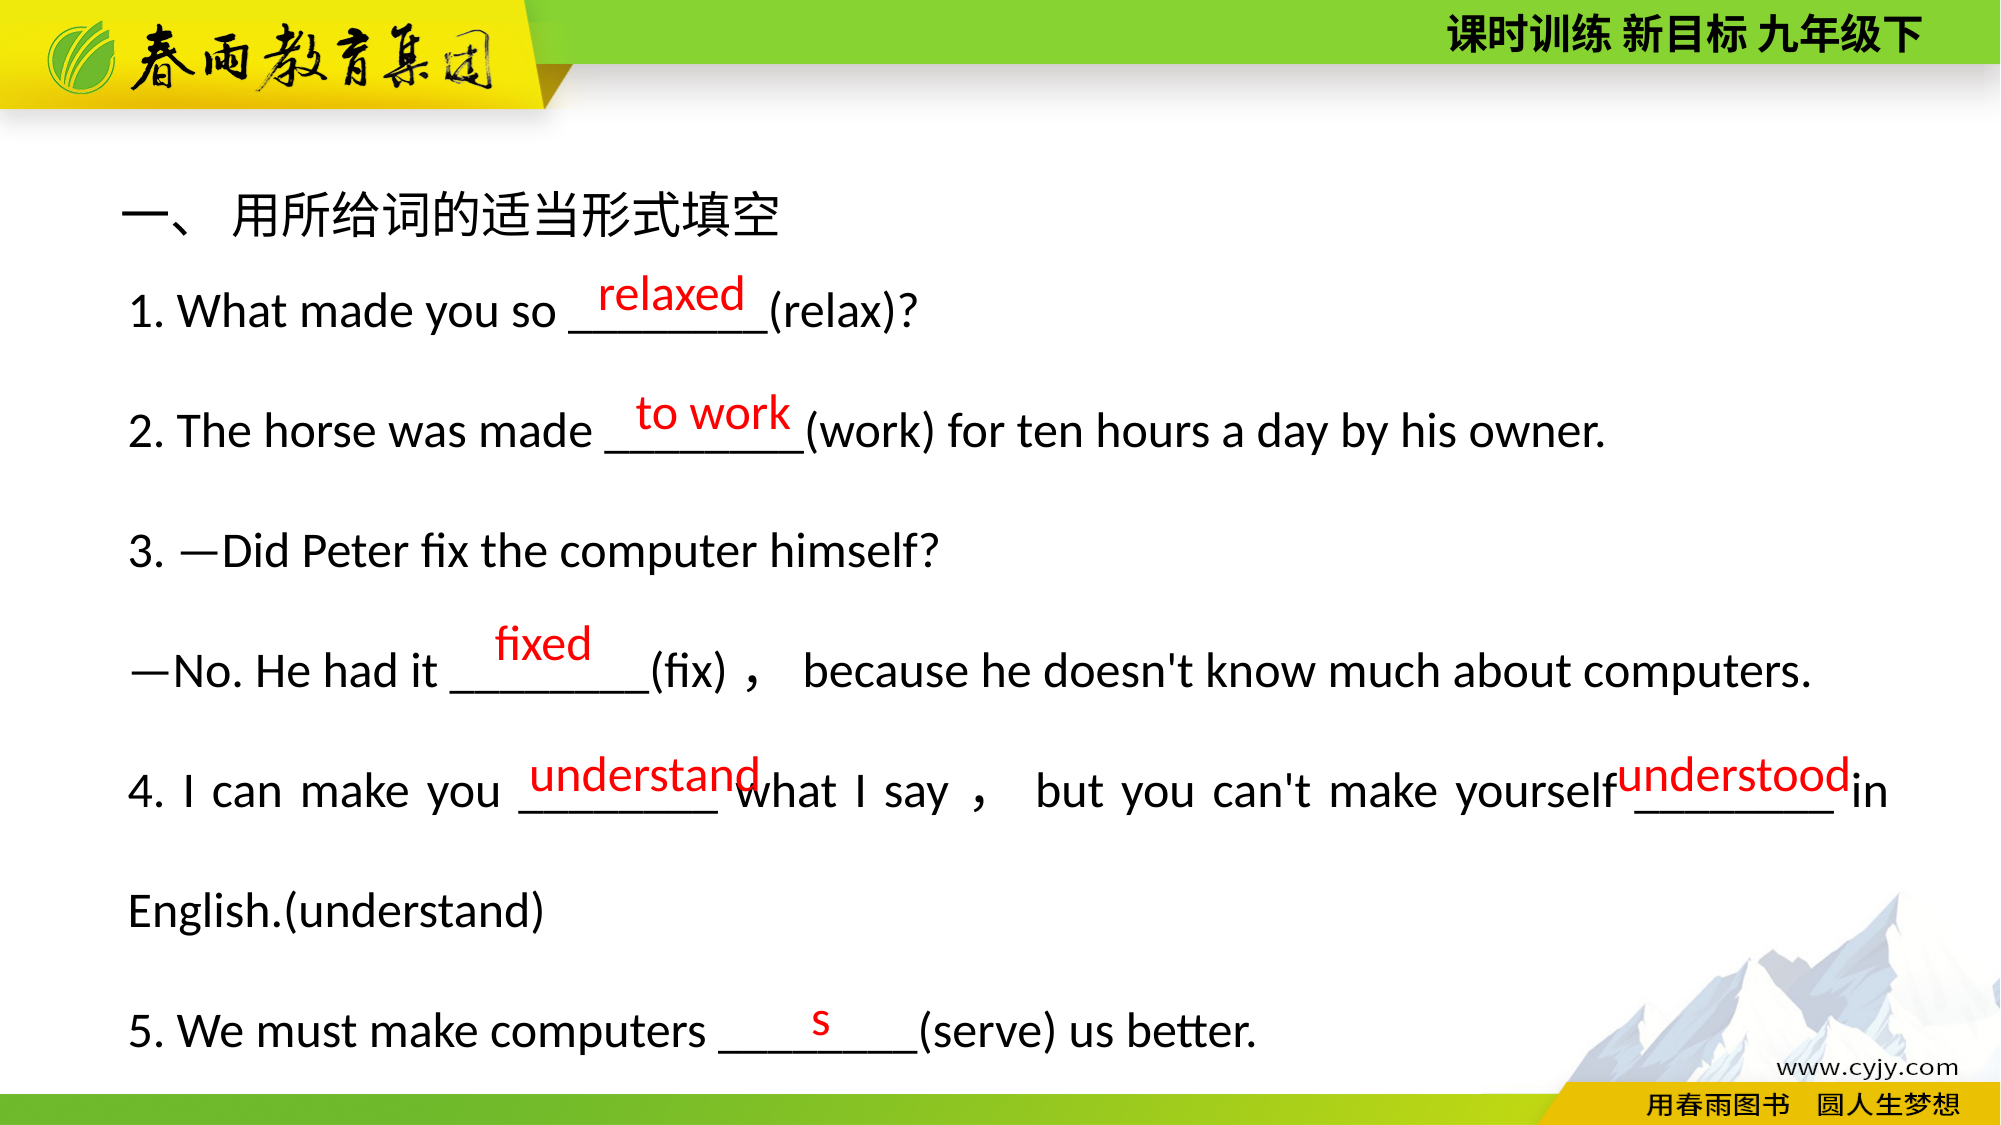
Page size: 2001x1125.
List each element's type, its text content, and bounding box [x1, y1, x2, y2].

text_box understood [1602, 734, 1867, 809]
text_box 一、 用所给词的适当形式填空 [105, 116, 797, 252]
text_box to work [609, 372, 807, 447]
text_box relaxed [571, 252, 762, 328]
text_box serve [696, 917, 836, 1053]
text_box 1. What made you so ________(relax)? 2. The horse was made ________(work) for ten hours a day by his owner. 3. —Did Peter fix the computer himself? —No. He had it ________(fix)，because he doesn't know much about computers. 4. I can make you ________ what I say，but you can't make yourself ________ in English.(understand) 5. We must make computers ________(serve) us better. [112, 209, 1905, 1065]
text_box understand [514, 734, 777, 809]
picture [0, 0, 2001, 1125]
text_box fixed [480, 603, 608, 679]
